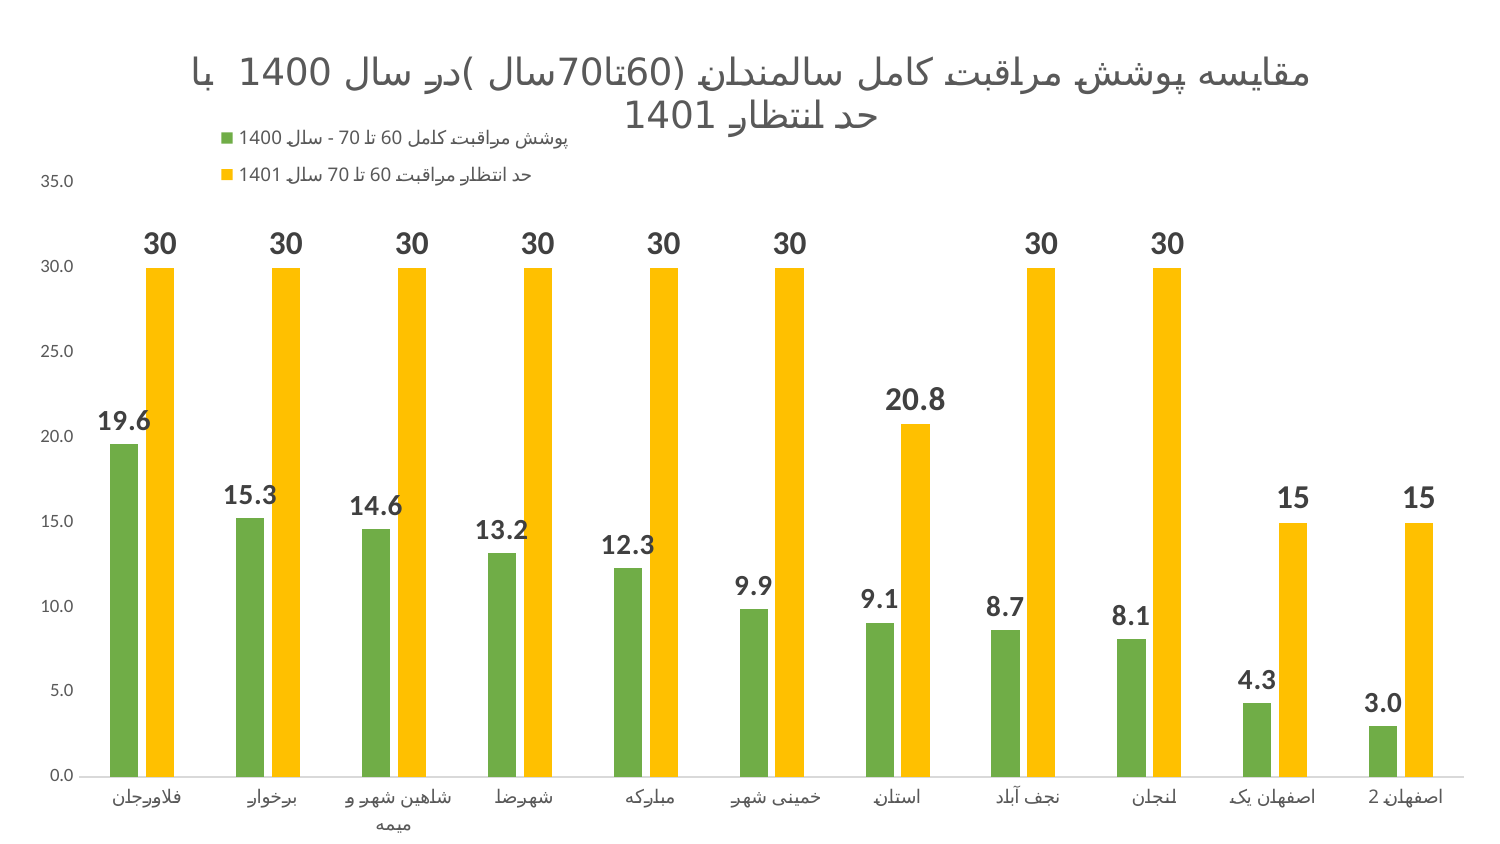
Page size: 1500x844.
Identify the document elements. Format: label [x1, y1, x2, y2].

chart [15, 15, 1488, 844]
